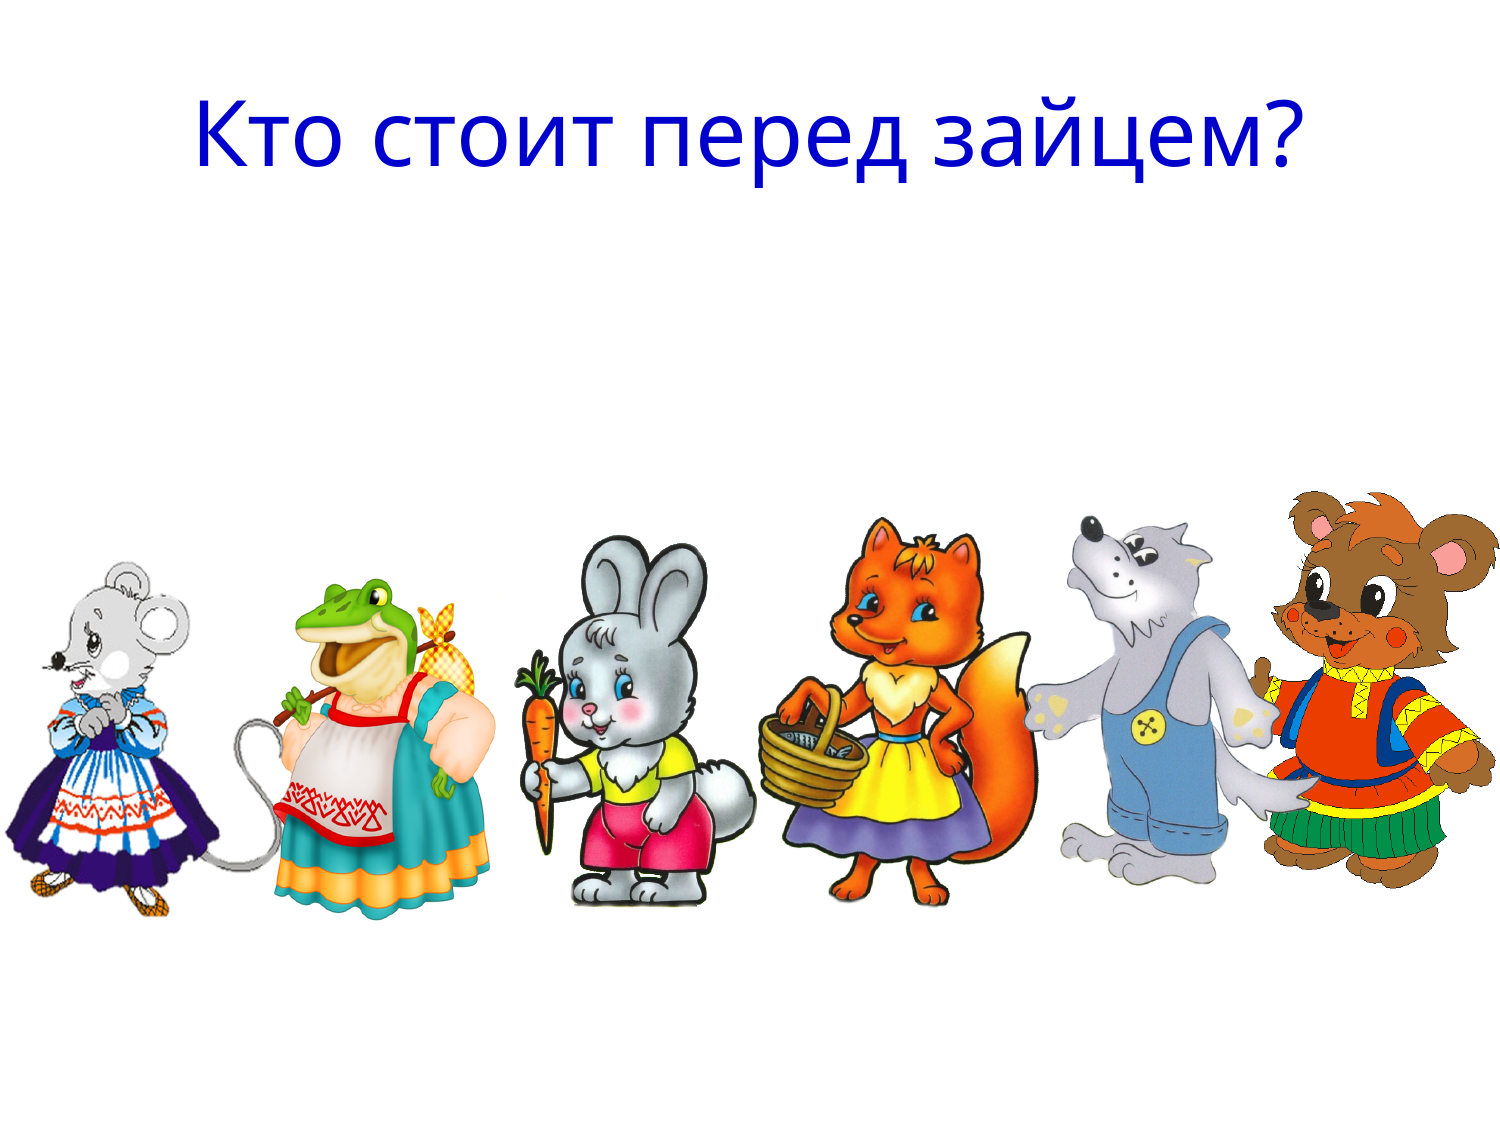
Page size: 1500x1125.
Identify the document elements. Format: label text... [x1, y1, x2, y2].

picture [3, 488, 1500, 953]
text_box Кто стоит перед зайцем? [60, 22, 1438, 238]
